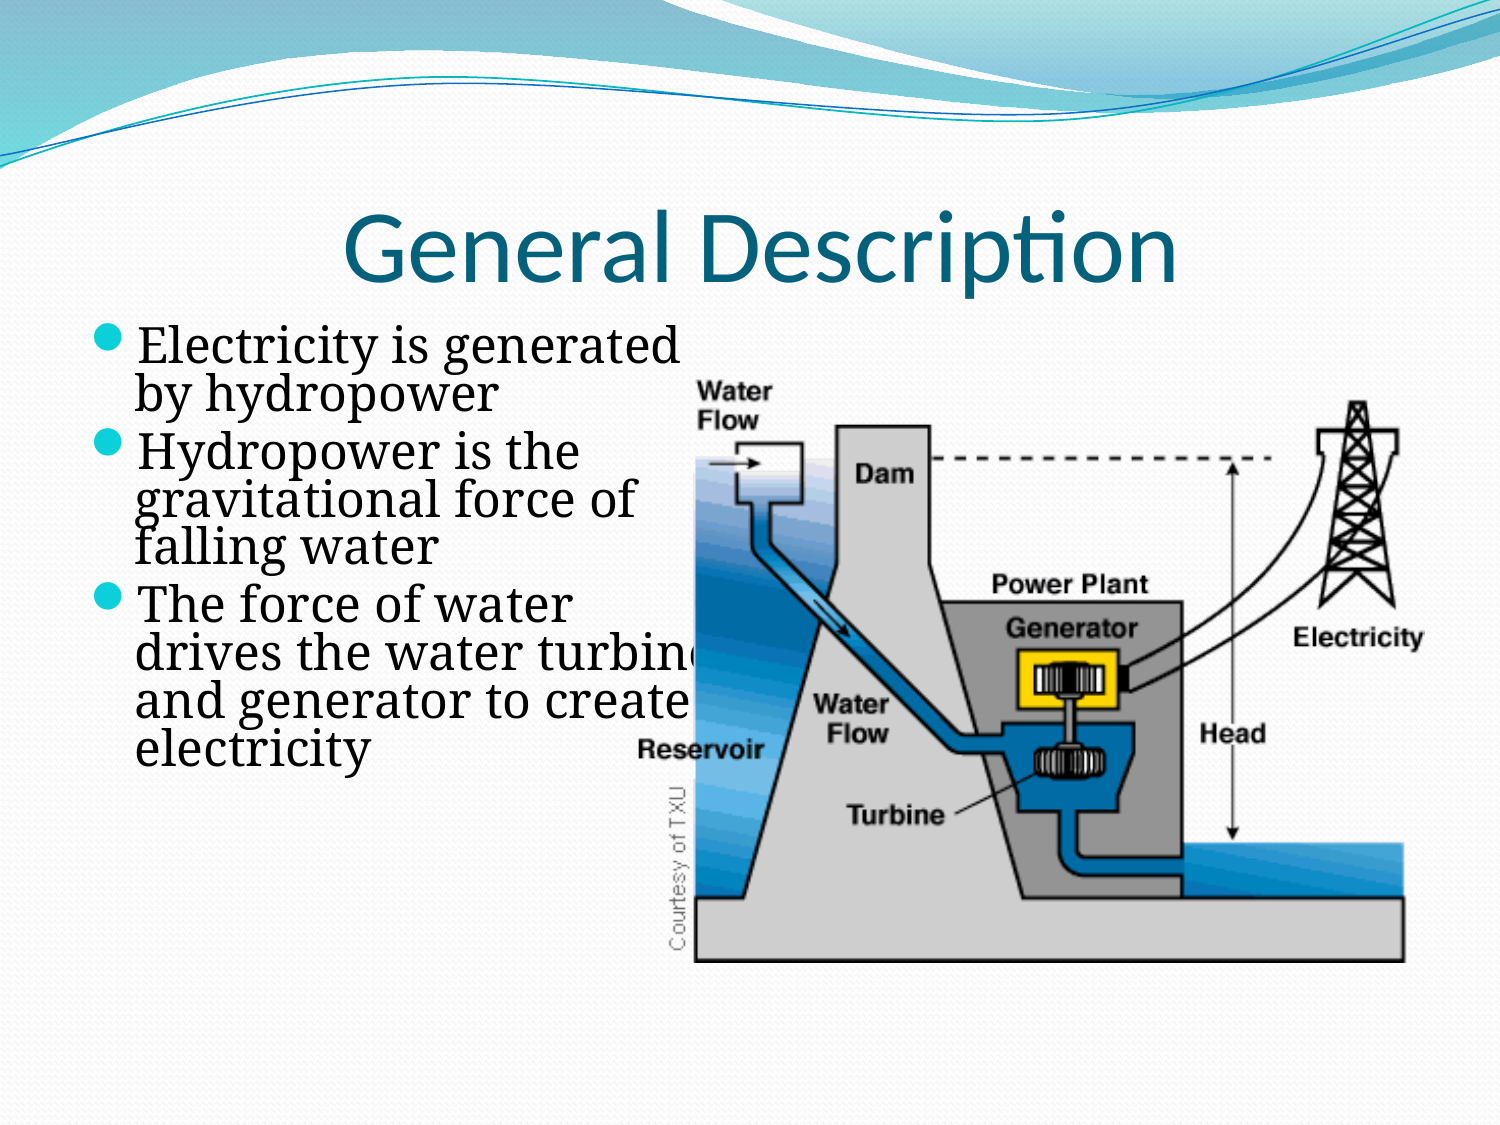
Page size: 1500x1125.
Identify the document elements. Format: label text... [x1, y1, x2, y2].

title General Description [74, 115, 1426, 304]
list Electricity is generated by hydropower Hydropower is the gravitational force of falling water The force of water drives the water turbine and generator to create electricity [74, 317, 738, 1038]
picture [637, 374, 1426, 964]
